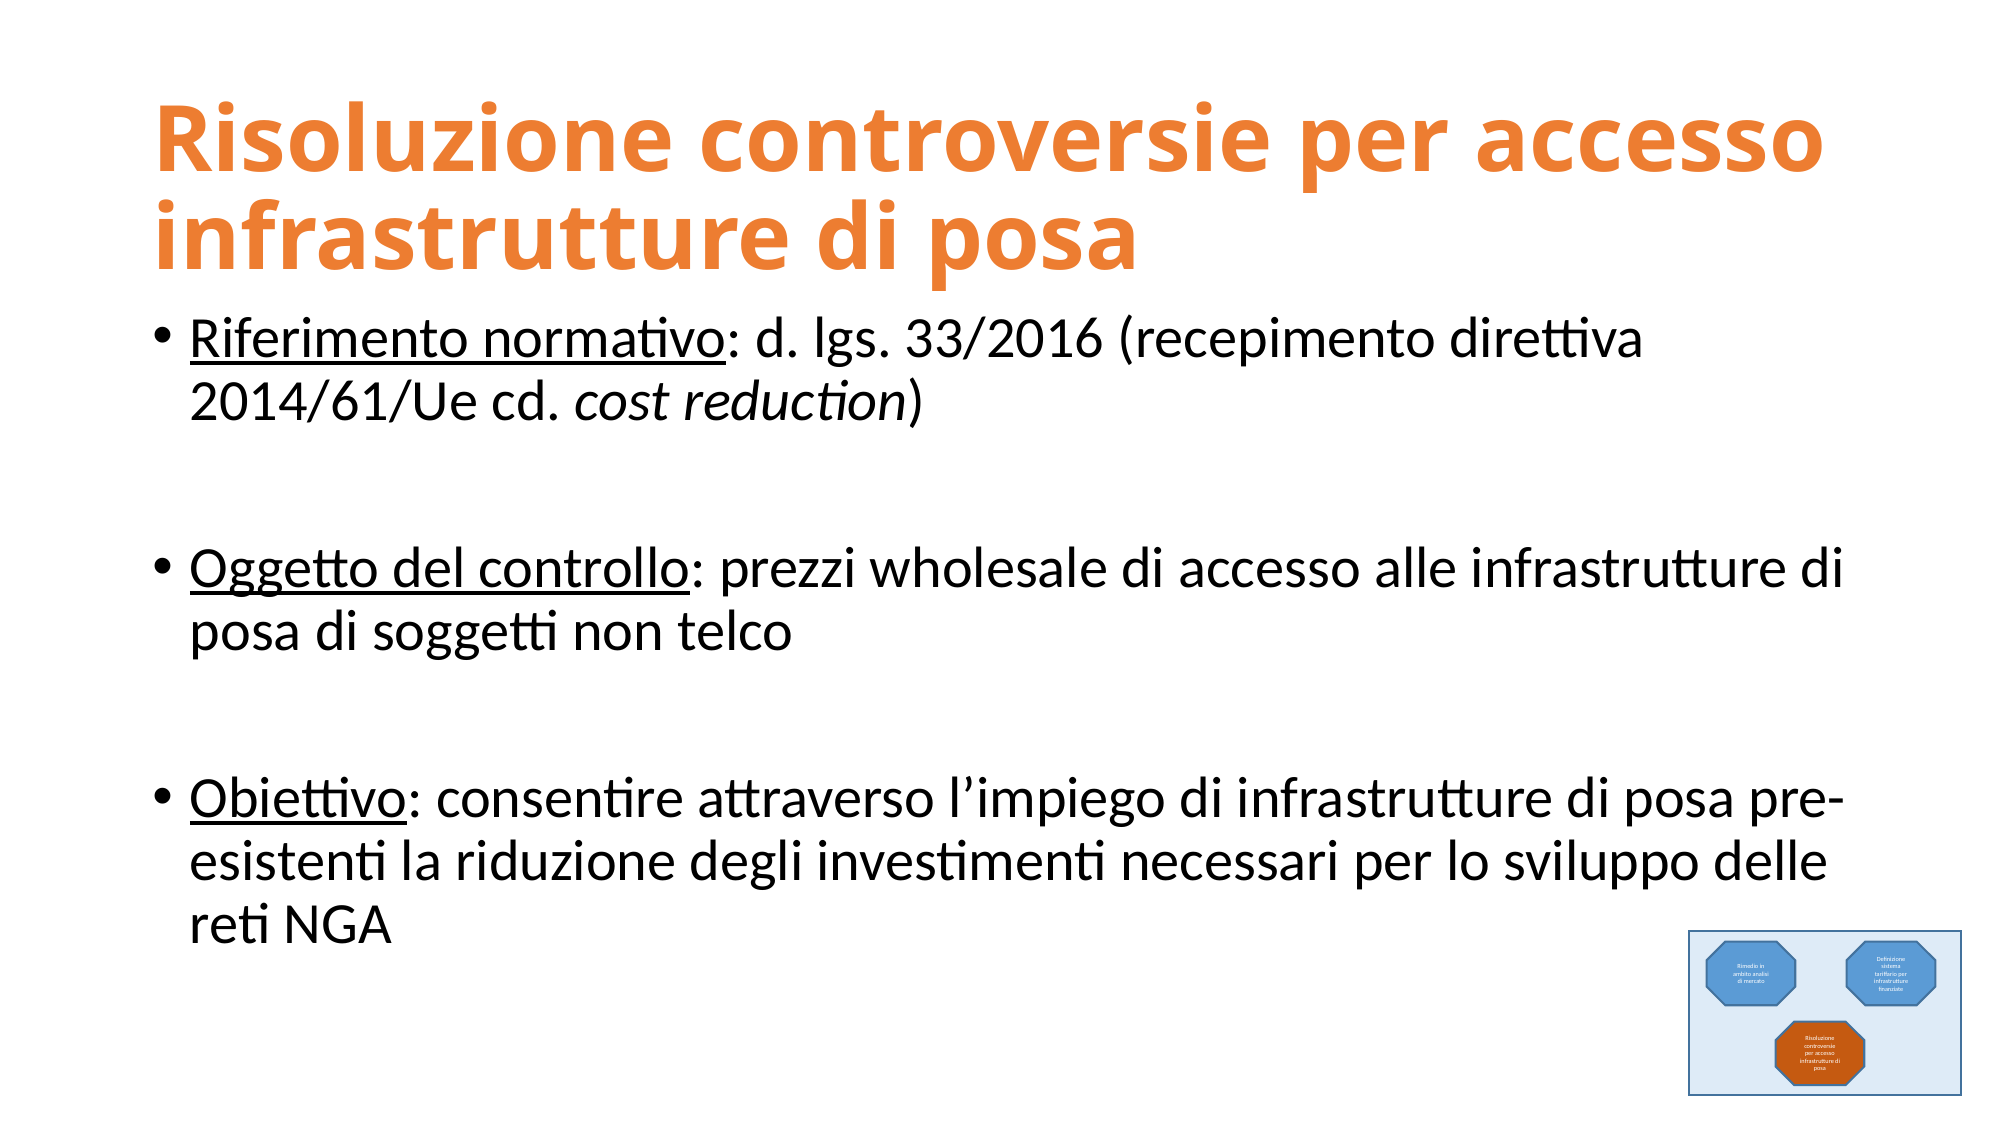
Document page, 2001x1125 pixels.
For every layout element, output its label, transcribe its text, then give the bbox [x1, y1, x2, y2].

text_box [1688, 931, 1962, 1096]
list Riferimento normativo: d. lgs. 33/2016 (recepimento direttiva 2014/61/Ue cd. cost reduction) Oggetto del controllo: prezzi wholesale di accesso alle infrastrutture di posa di soggetti non telco Obiettivo: consentire attraverso l’impiego di infrastrutture di posa pre-esistenti la riduzione degli investimenti necessari per lo sviluppo delle reti NGA [137, 299, 1863, 1014]
title Risoluzione controversie per accesso infrastrutture di posa [137, 82, 1863, 299]
